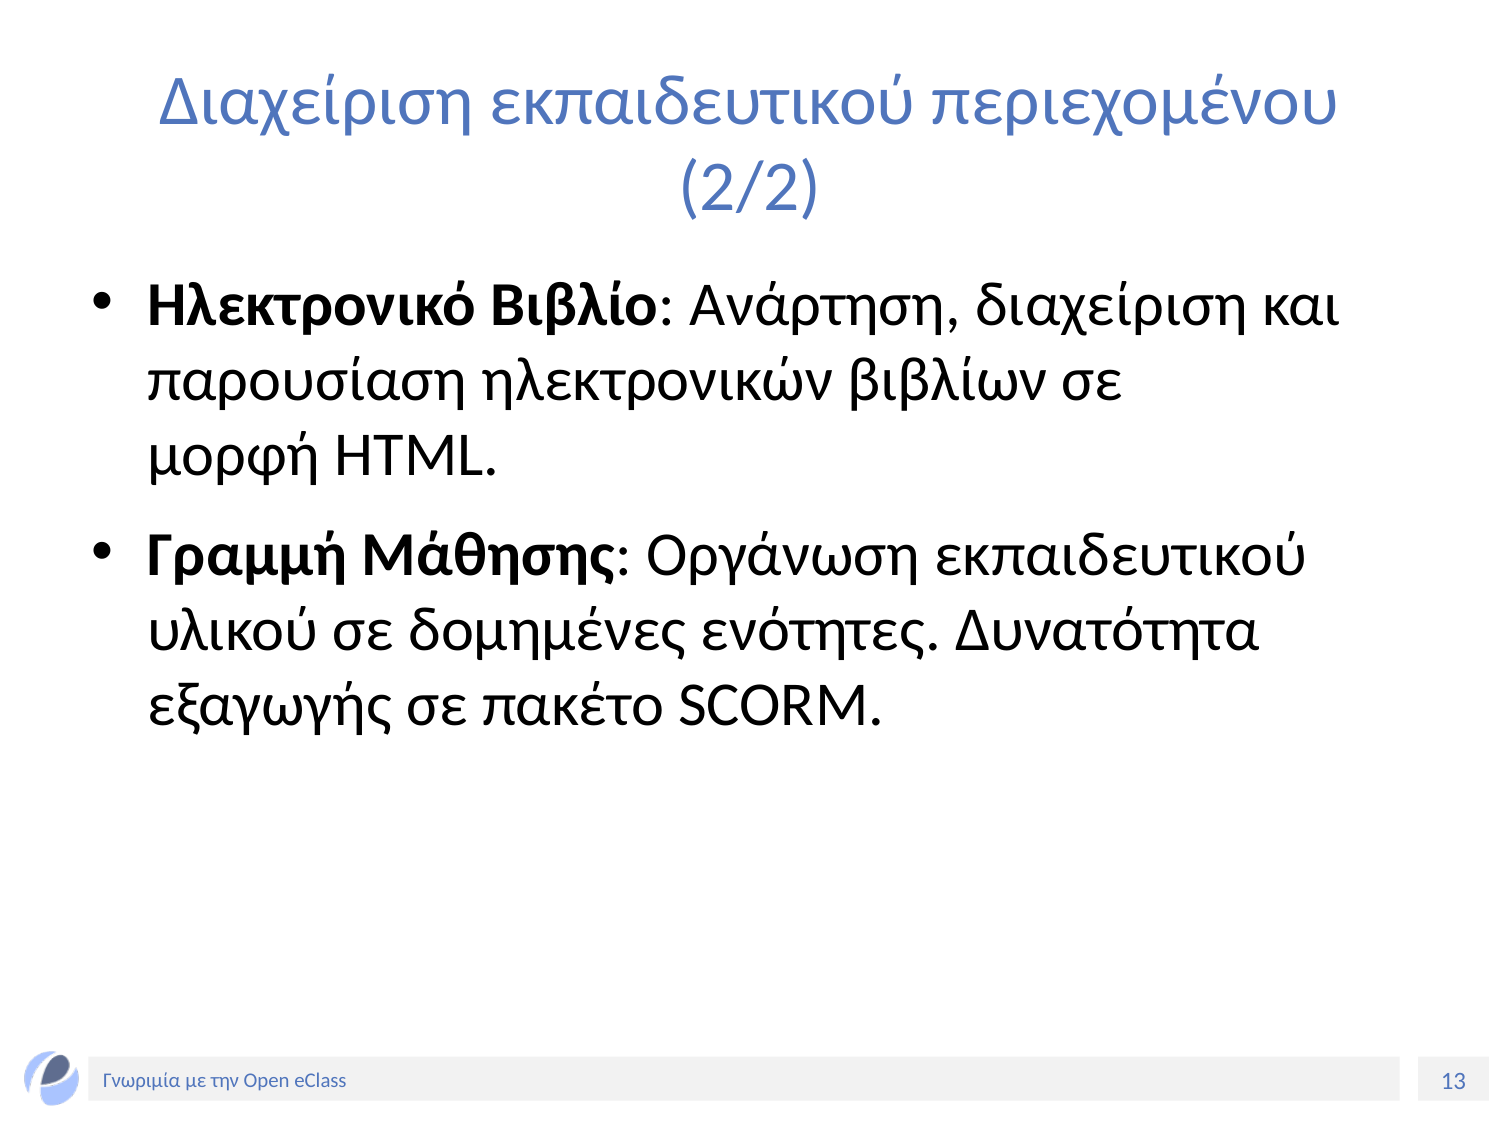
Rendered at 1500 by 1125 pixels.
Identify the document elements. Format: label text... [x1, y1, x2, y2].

list Ηλεκτρονικό Βιβλίο: Ανάρτηση, διαχείριση και παρουσίαση ηλεκτρονικών βιβλίων σε μορφή HTML. Γραμμή Μάθησης: Οργάνωση εκπαιδευτικού υλικού σε δομημένες ενότητες. Δυνατότητα εξαγωγής σε πακέτο SCORM. [76, 255, 1427, 998]
title Διαχείριση εκπαιδευτικού περιεχομένου (2/2) [75, 45, 1425, 233]
